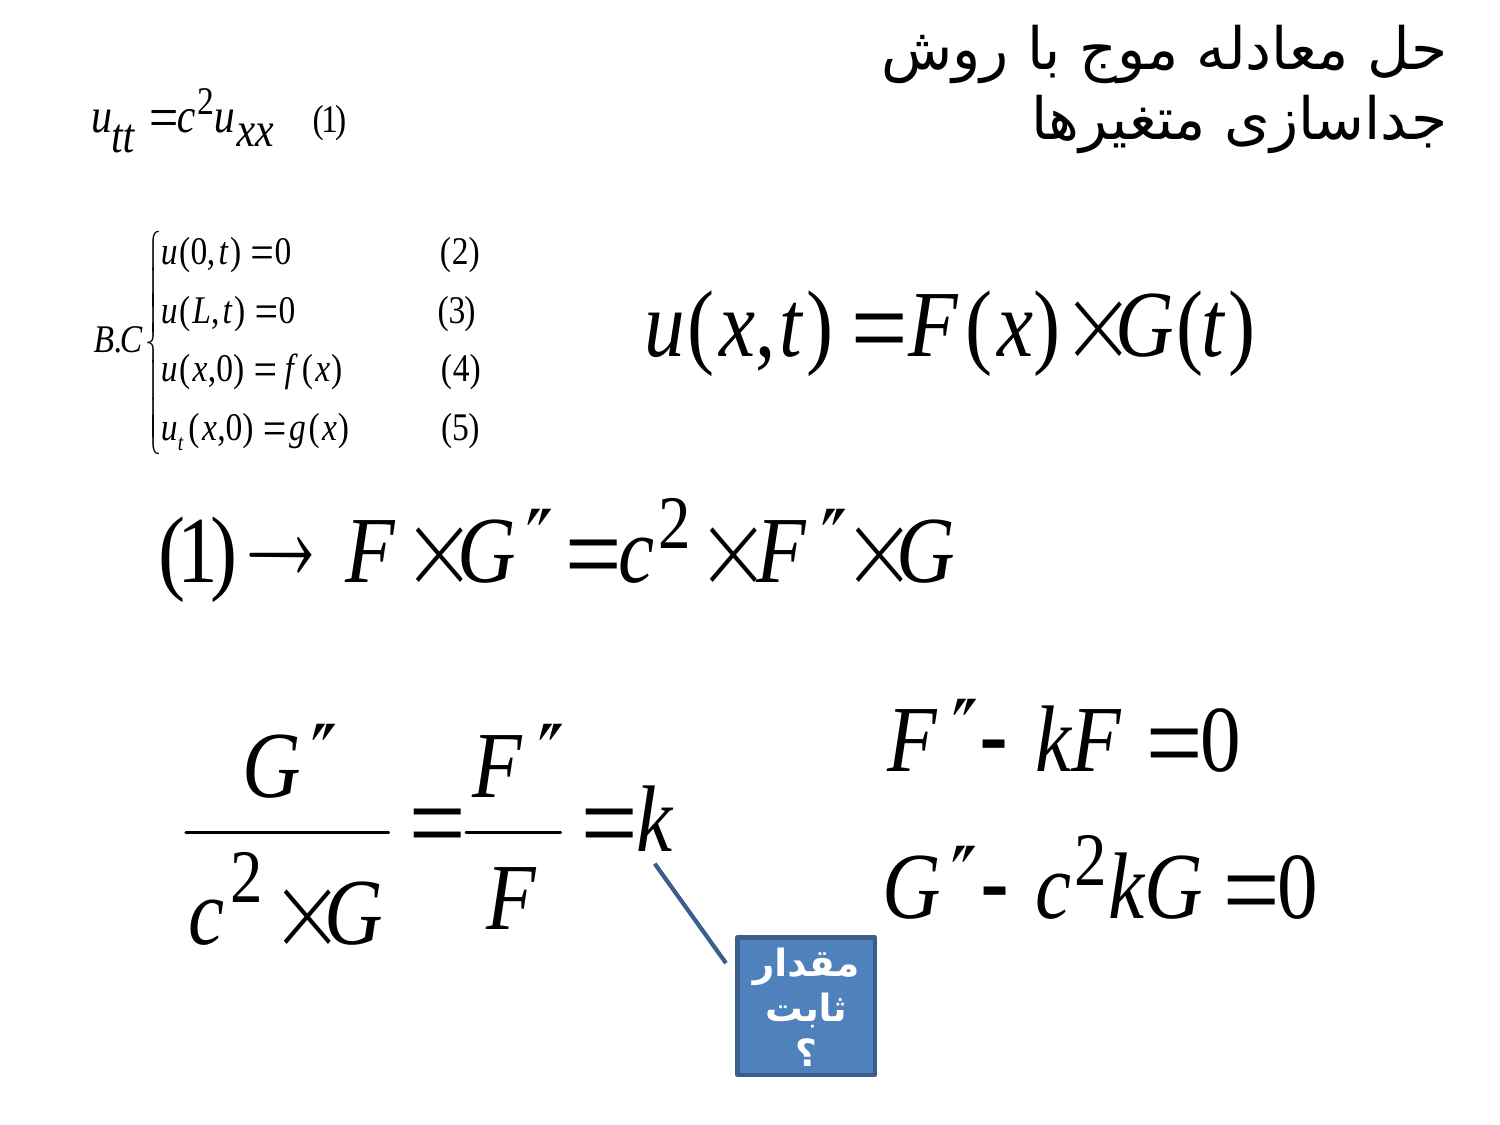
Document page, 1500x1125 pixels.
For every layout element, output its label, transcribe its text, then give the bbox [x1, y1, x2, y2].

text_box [149, 474, 968, 621]
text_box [637, 274, 1266, 395]
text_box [174, 712, 776, 959]
title حل معادله موج با روش جداسازی متغیرها [712, 24, 1463, 138]
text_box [874, 687, 1341, 953]
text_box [87, 74, 488, 464]
text_box مقدار ثابت ؟ [735, 935, 877, 1077]
